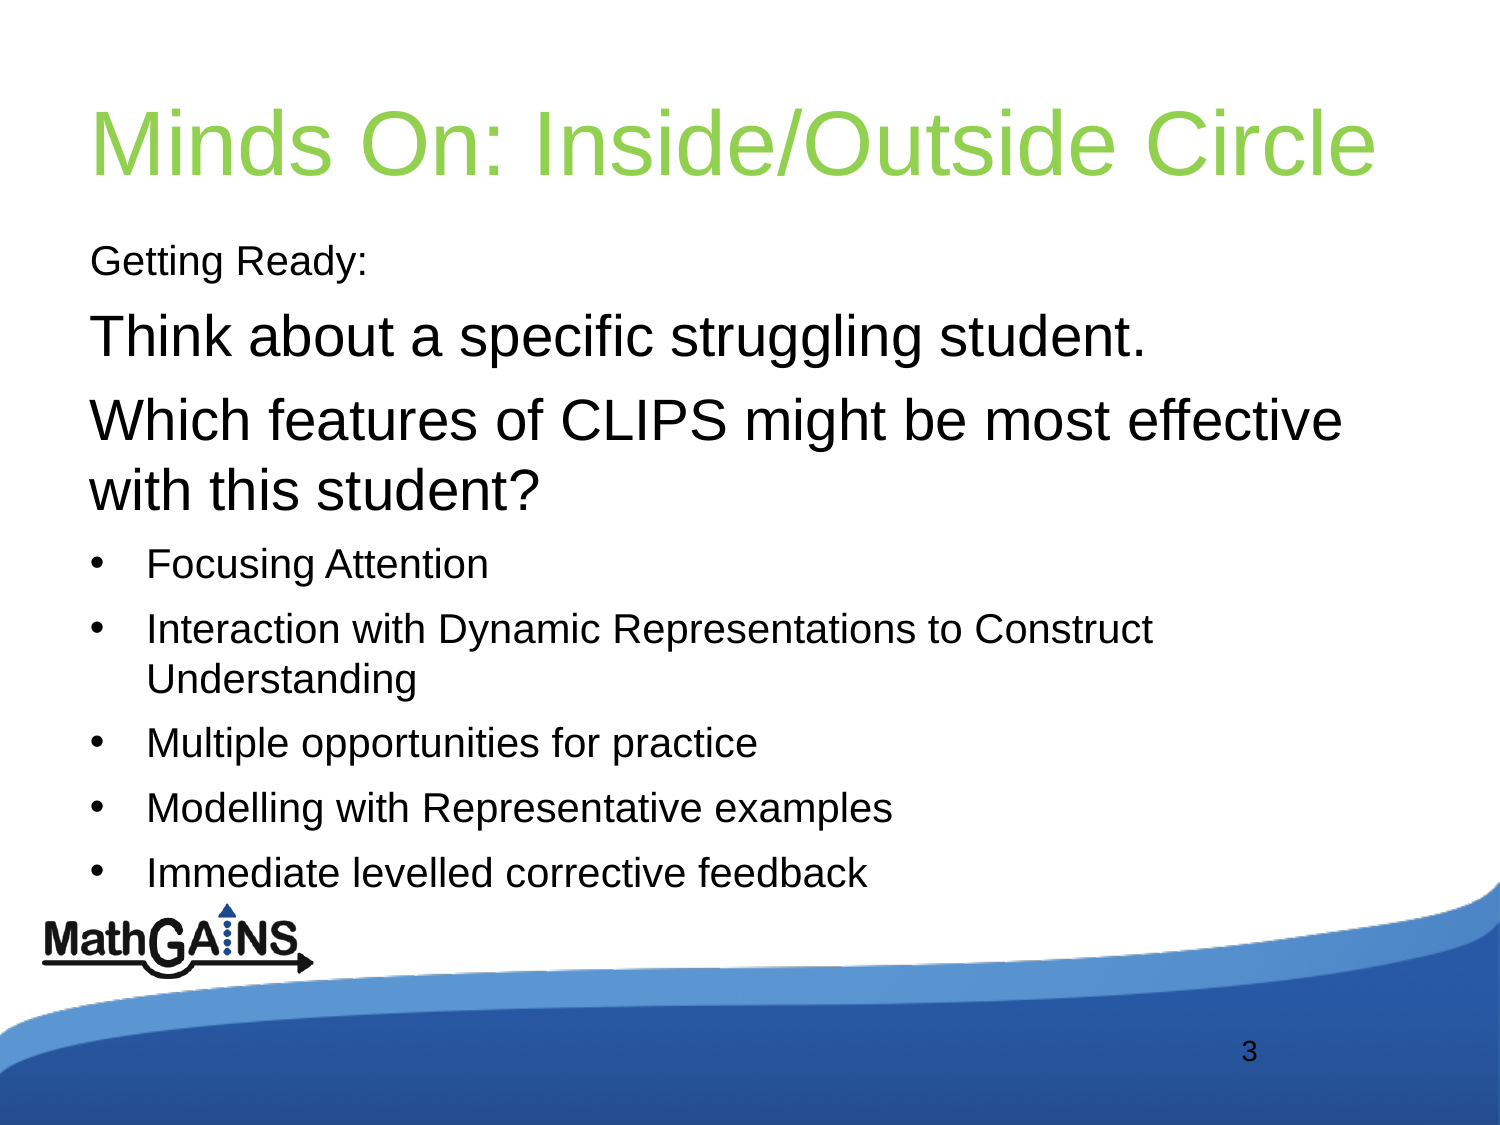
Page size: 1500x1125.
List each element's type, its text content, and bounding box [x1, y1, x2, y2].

title Minds On: Inside/Outside Circle [75, 14, 1425, 224]
slide_number 3 [1223, 1023, 1277, 1075]
list Getting Ready: Think about a specific struggling student. Which features of CLIPS might be most effective with this student? Focusing Attention Interaction with Dynamic Representations to Construct Understanding Multiple opportunities for practice Modelling with Representative examples Immediate levelled corrective feedback [75, 224, 1425, 1088]
picture [0, 878, 1500, 1125]
